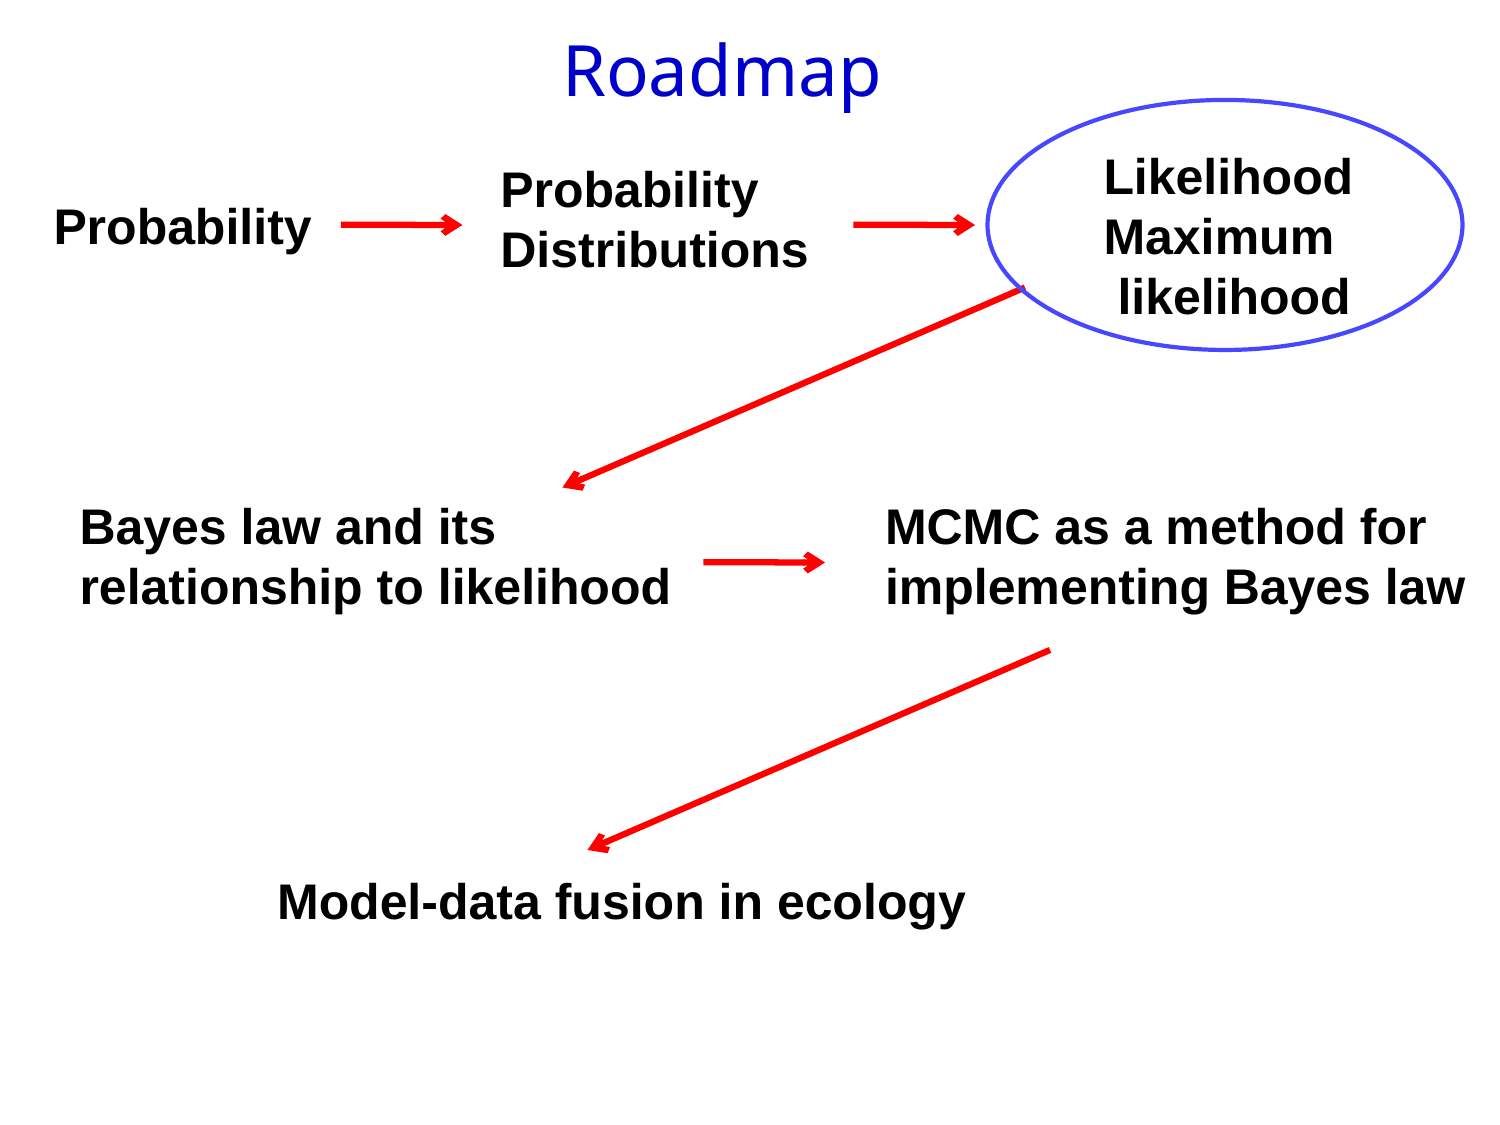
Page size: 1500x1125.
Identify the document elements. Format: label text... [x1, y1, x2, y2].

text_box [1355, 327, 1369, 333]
text_box Model-data fusion in ecology [262, 861, 982, 937]
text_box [587, 649, 1051, 851]
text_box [562, 287, 1026, 488]
text_box Bayes law and its relationship to likelihood [64, 487, 687, 623]
text_box [985, 97, 1465, 353]
text_box Probability [38, 186, 327, 262]
title Roadmap [149, 0, 1295, 119]
text_box MCMC as a method for implementing Bayes law [870, 487, 1481, 623]
text_box Probability Distributions [485, 149, 824, 285]
